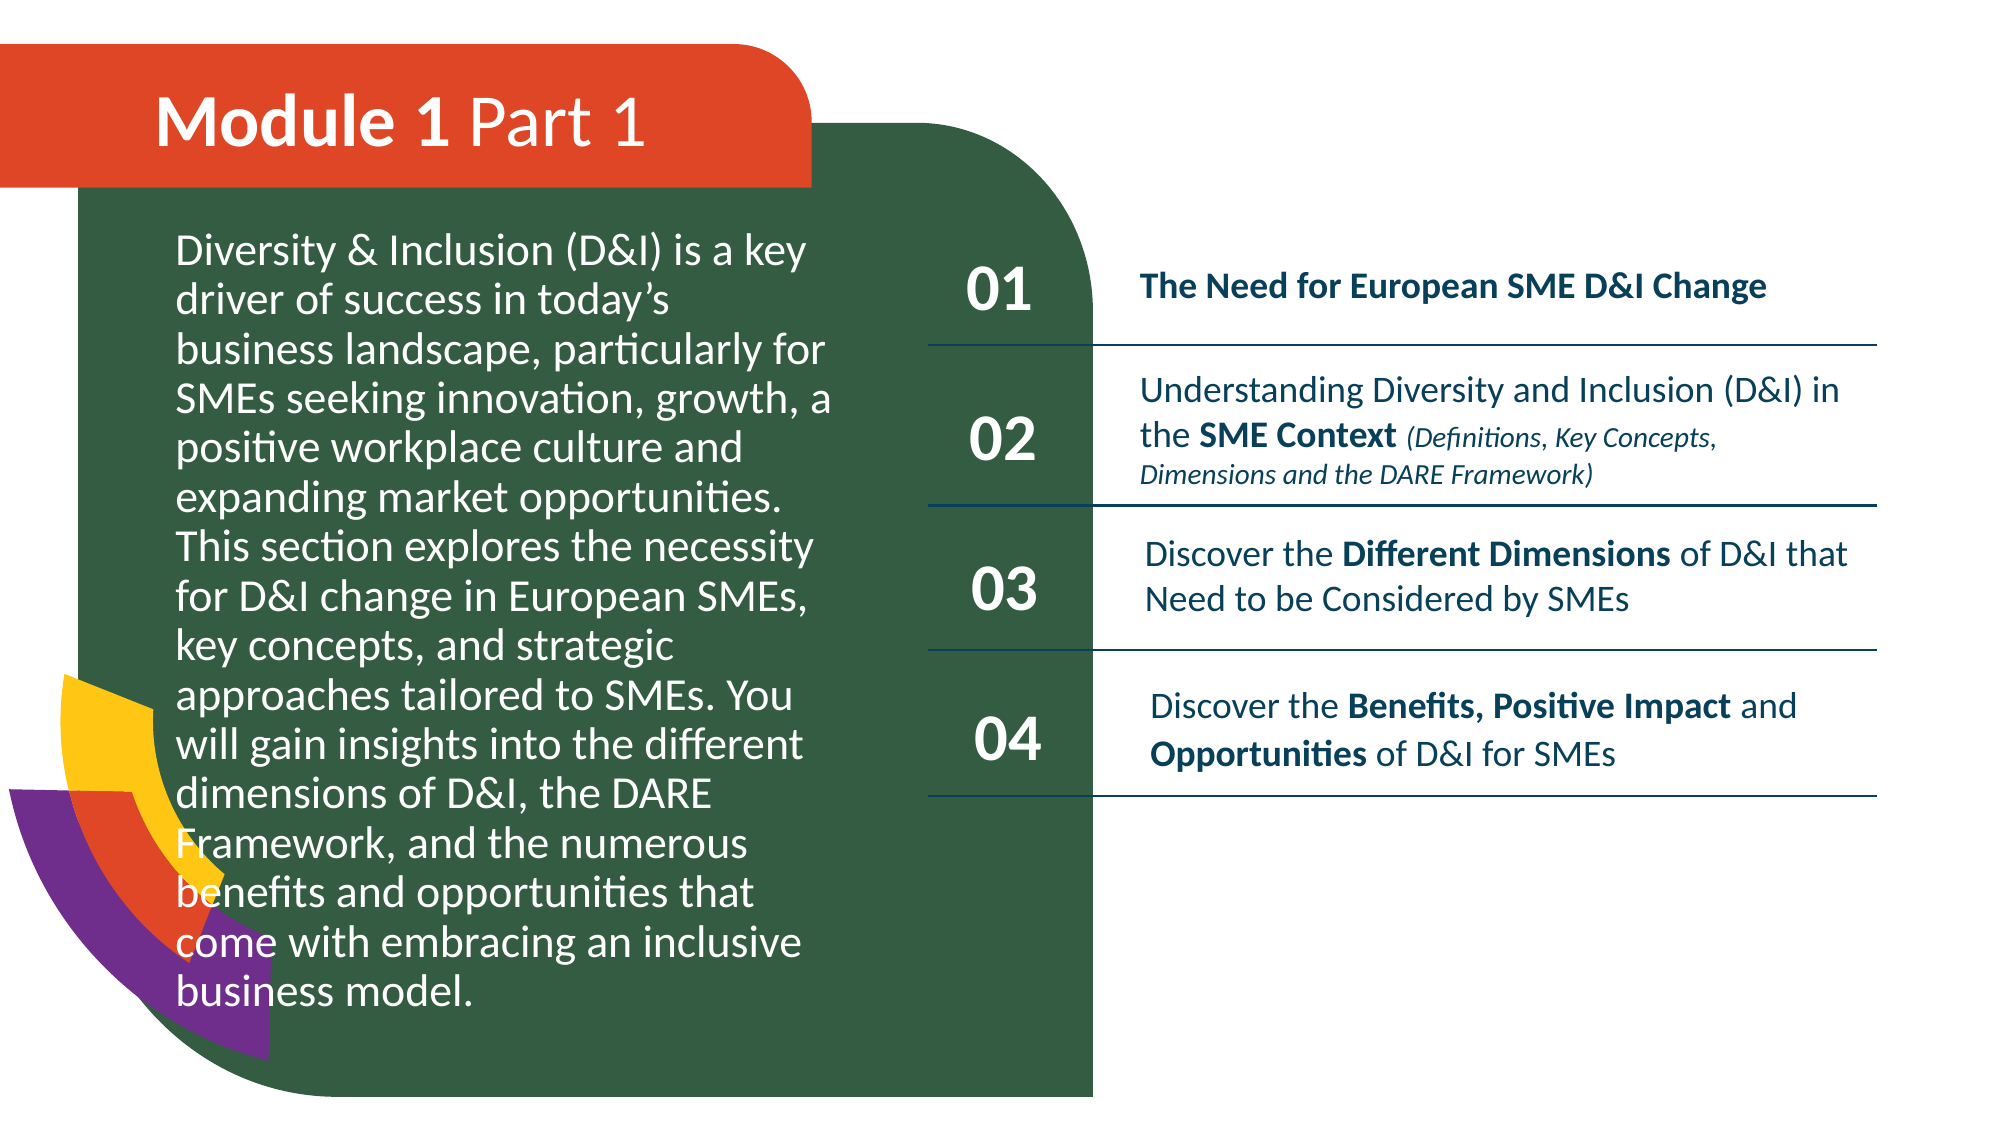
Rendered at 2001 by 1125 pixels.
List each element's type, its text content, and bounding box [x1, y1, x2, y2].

text_box 04 [950, 682, 1066, 796]
list Module 1 Part 1 [139, 62, 967, 182]
list Understanding Diversity and Inclusion (D&I) in the SME Context (Definitions, Key Concepts, Dimensions and the DARE Framework) [1125, 371, 1858, 485]
list Diversity & Inclusion (D&I) is a key driver of success in today’s business landscape, particularly for SMEs seeking innovation, growth, a positive workplace culture and expanding market opportunities. This section explores the necessity for D&I change in European SMEs, key concepts, and strategic approaches tailored to SMEs. You will gain insights into the different dimensions of D&I, the DARE Framework, and the numerous benefits and opportunities that come with embracing an inclusive business model. [160, 218, 850, 985]
text_box Discover the Benefits, Positive Impact and Opportunities of D&I for SMEs [1135, 669, 1869, 783]
text_box 03 [947, 532, 1063, 646]
list 01 [942, 232, 1058, 346]
text_box Discover the Different Dimensions of D&I that Need to be Considered by SMEs [1130, 521, 1937, 627]
text_box The Need for European SME D&I Change [1124, 229, 1920, 343]
list 02 [946, 382, 1062, 496]
